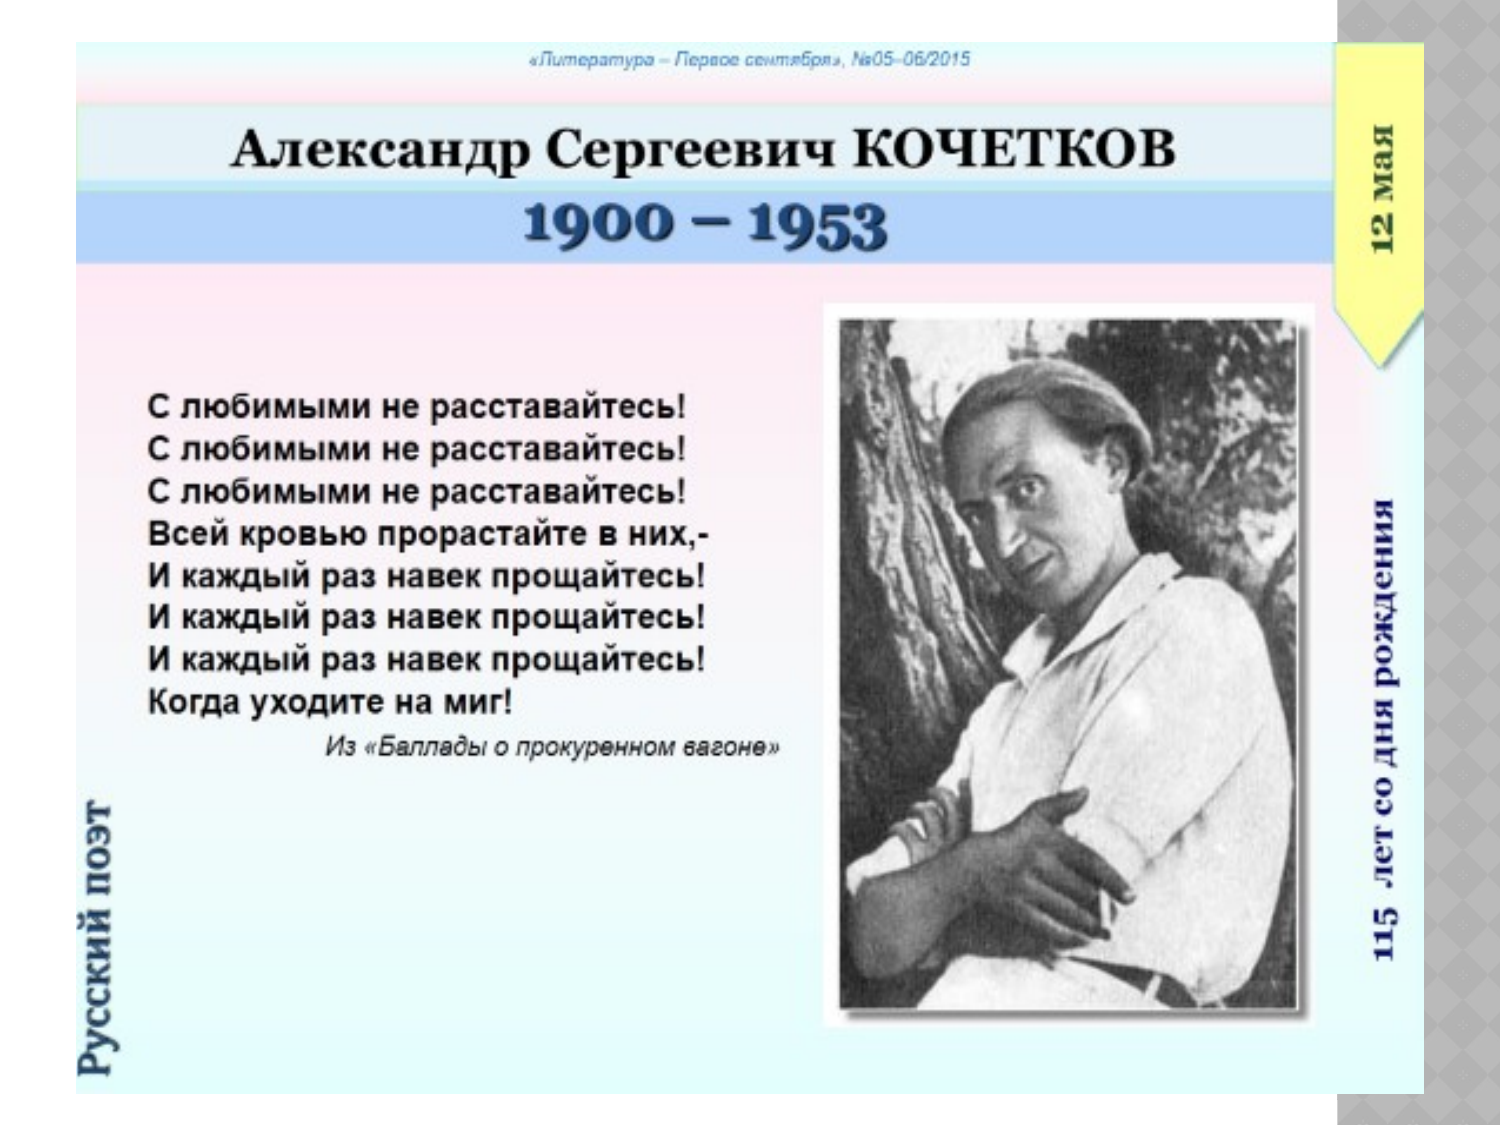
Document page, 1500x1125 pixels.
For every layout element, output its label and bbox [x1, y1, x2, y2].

picture [76, 42, 1424, 1095]
